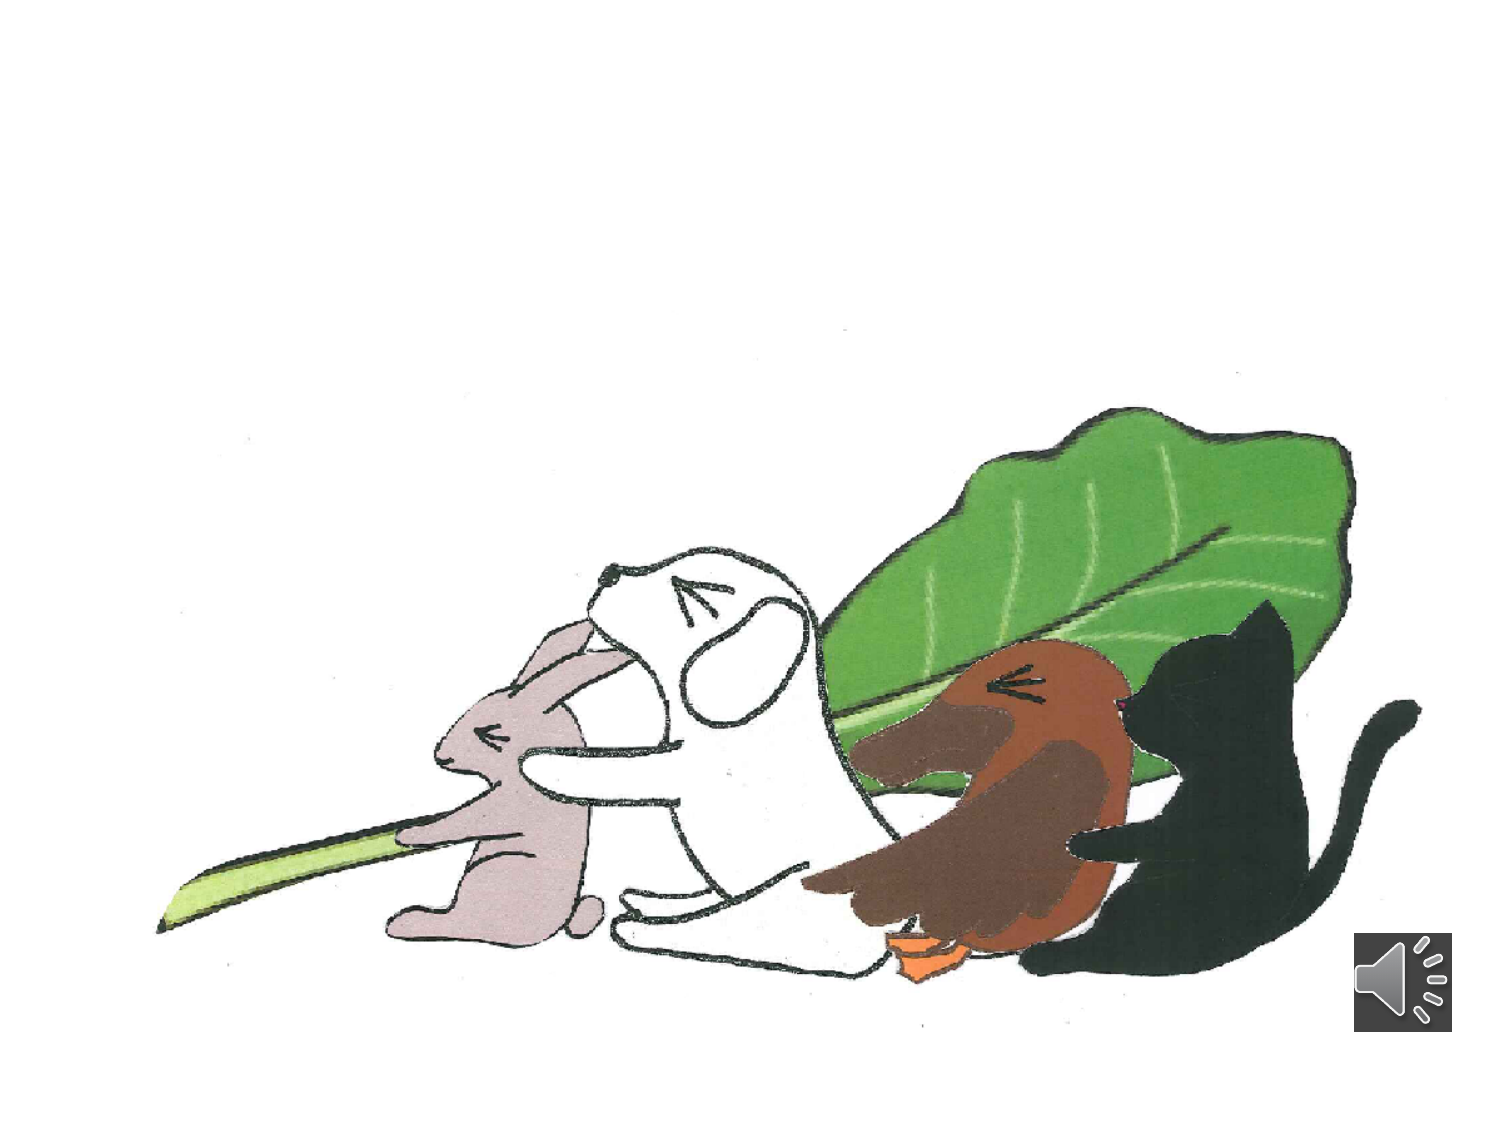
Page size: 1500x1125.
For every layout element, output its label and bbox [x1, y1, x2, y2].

picture [135, 302, 1454, 1033]
